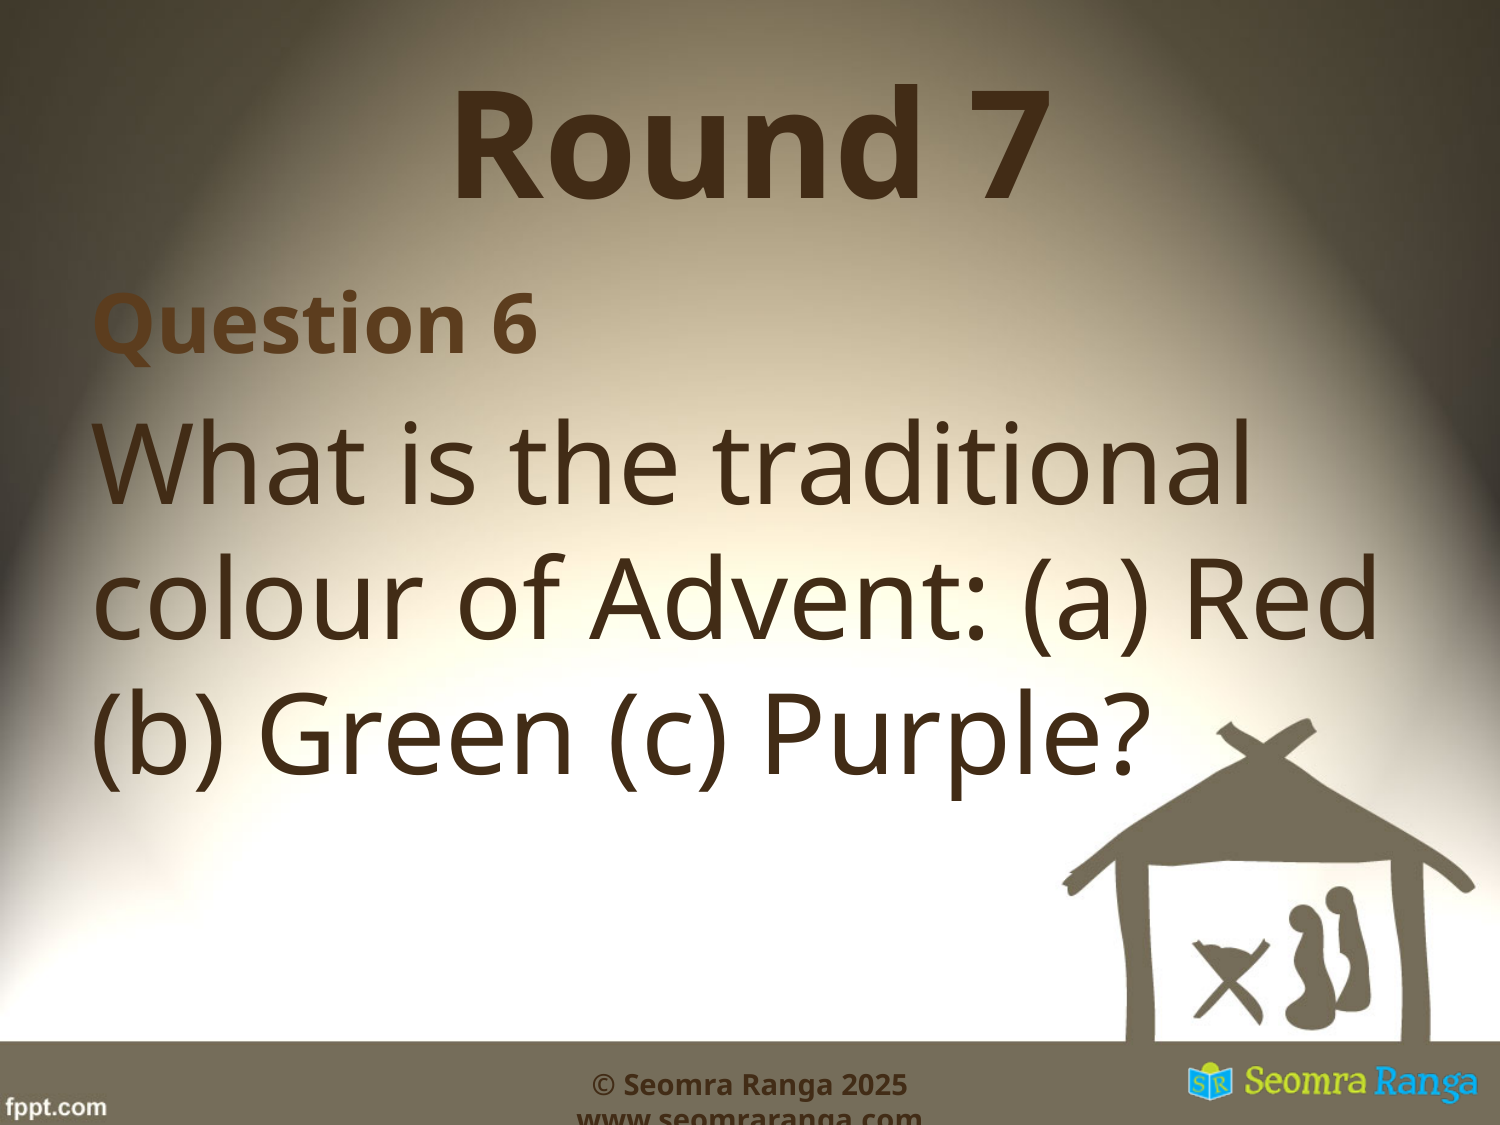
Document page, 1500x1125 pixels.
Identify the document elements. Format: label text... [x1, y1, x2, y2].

list Question 6 What is the traditional colour of Advent: (a) Red (b) Green (c) Purple? [75, 262, 1425, 1005]
title Round 7 [75, 45, 1425, 233]
picture [0, 0, 1500, 1125]
text_box © Seomra Ranga 2025 www.seomraranga.com [401, 1058, 1099, 1125]
